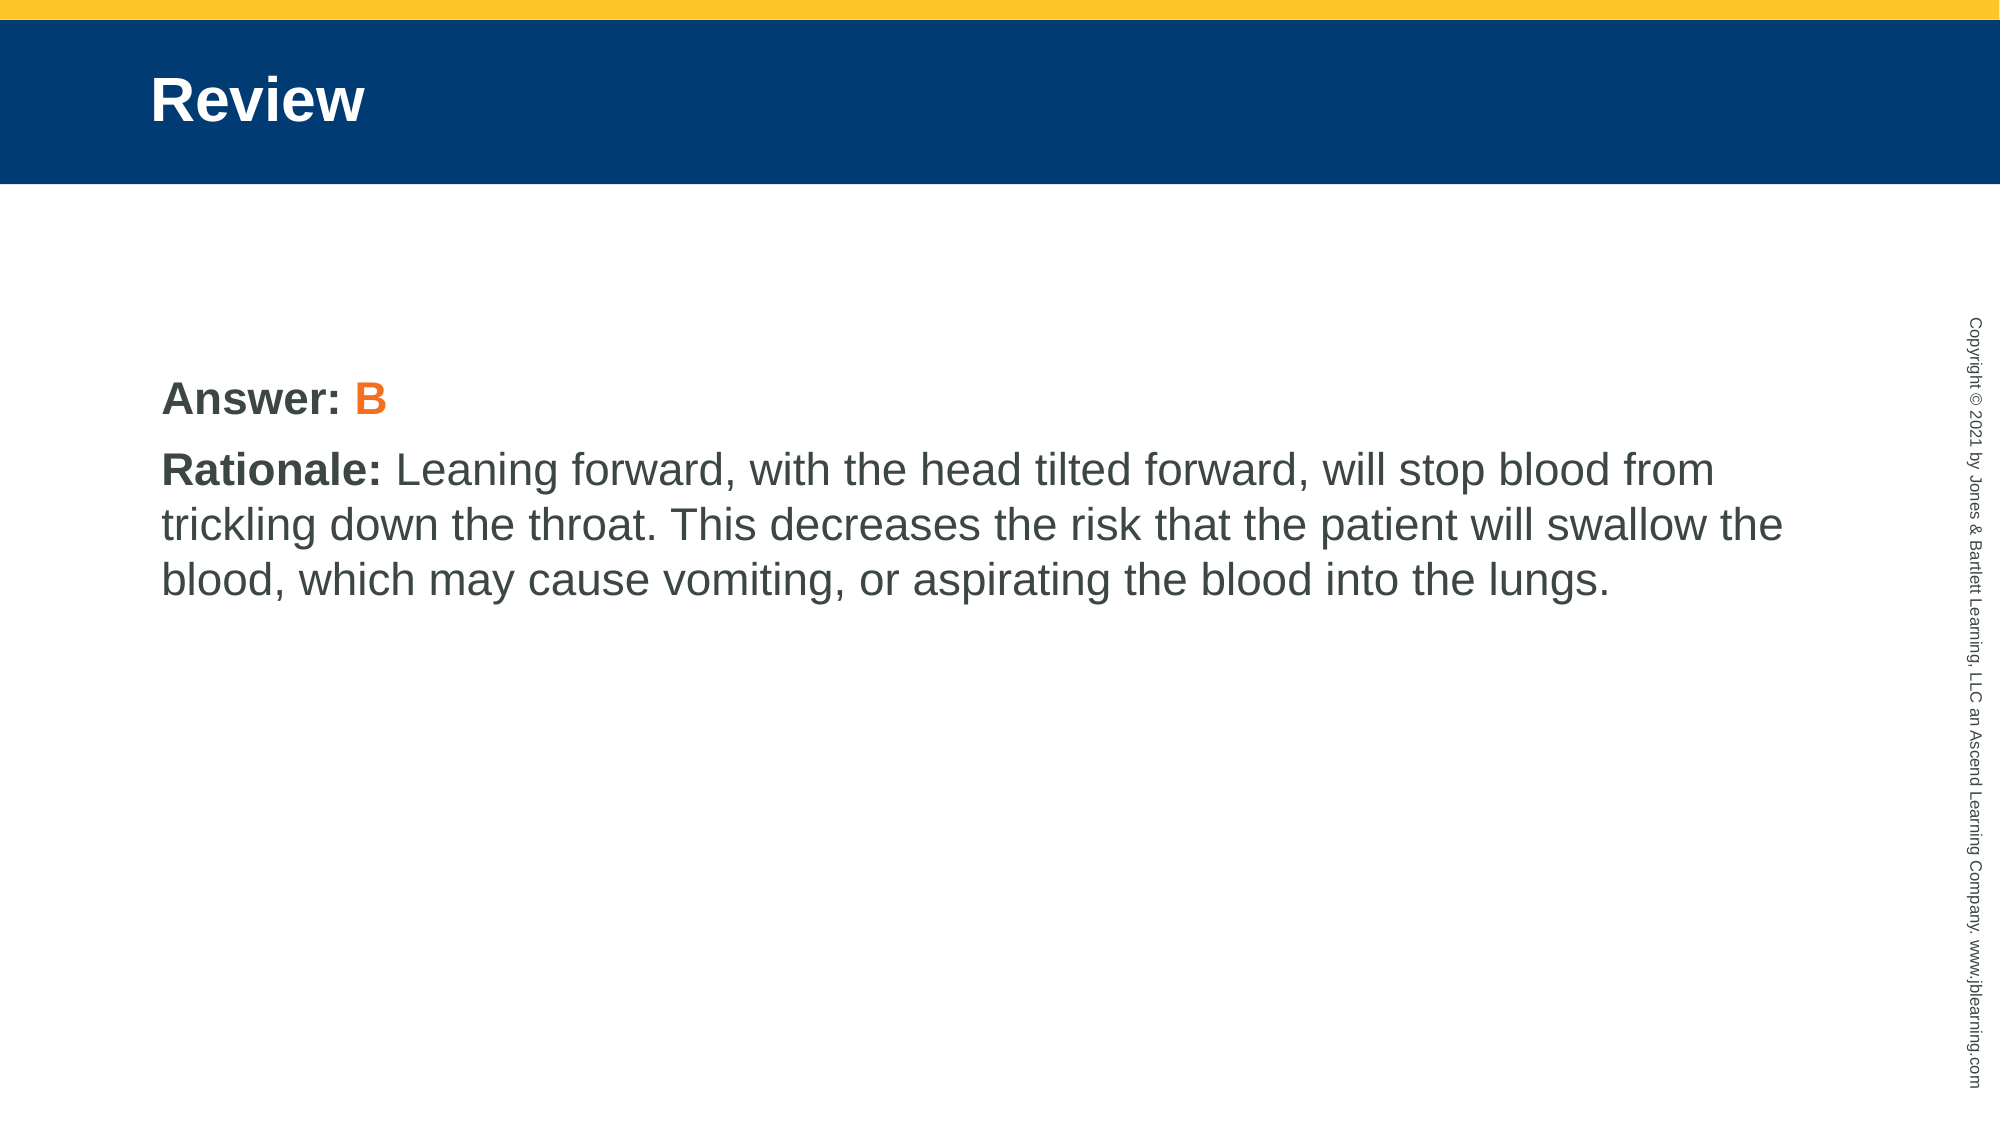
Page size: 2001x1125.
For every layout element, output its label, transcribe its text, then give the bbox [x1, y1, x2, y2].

title Review [0, 19, 2000, 185]
list Answer: B Rationale: Leaning forward, with the head tilted forward, will stop blood from trickling down the throat. This decreases the risk that the patient will swallow the blood, which may cause vomiting, or aspirating the blood into the lungs. [146, 361, 1859, 1016]
